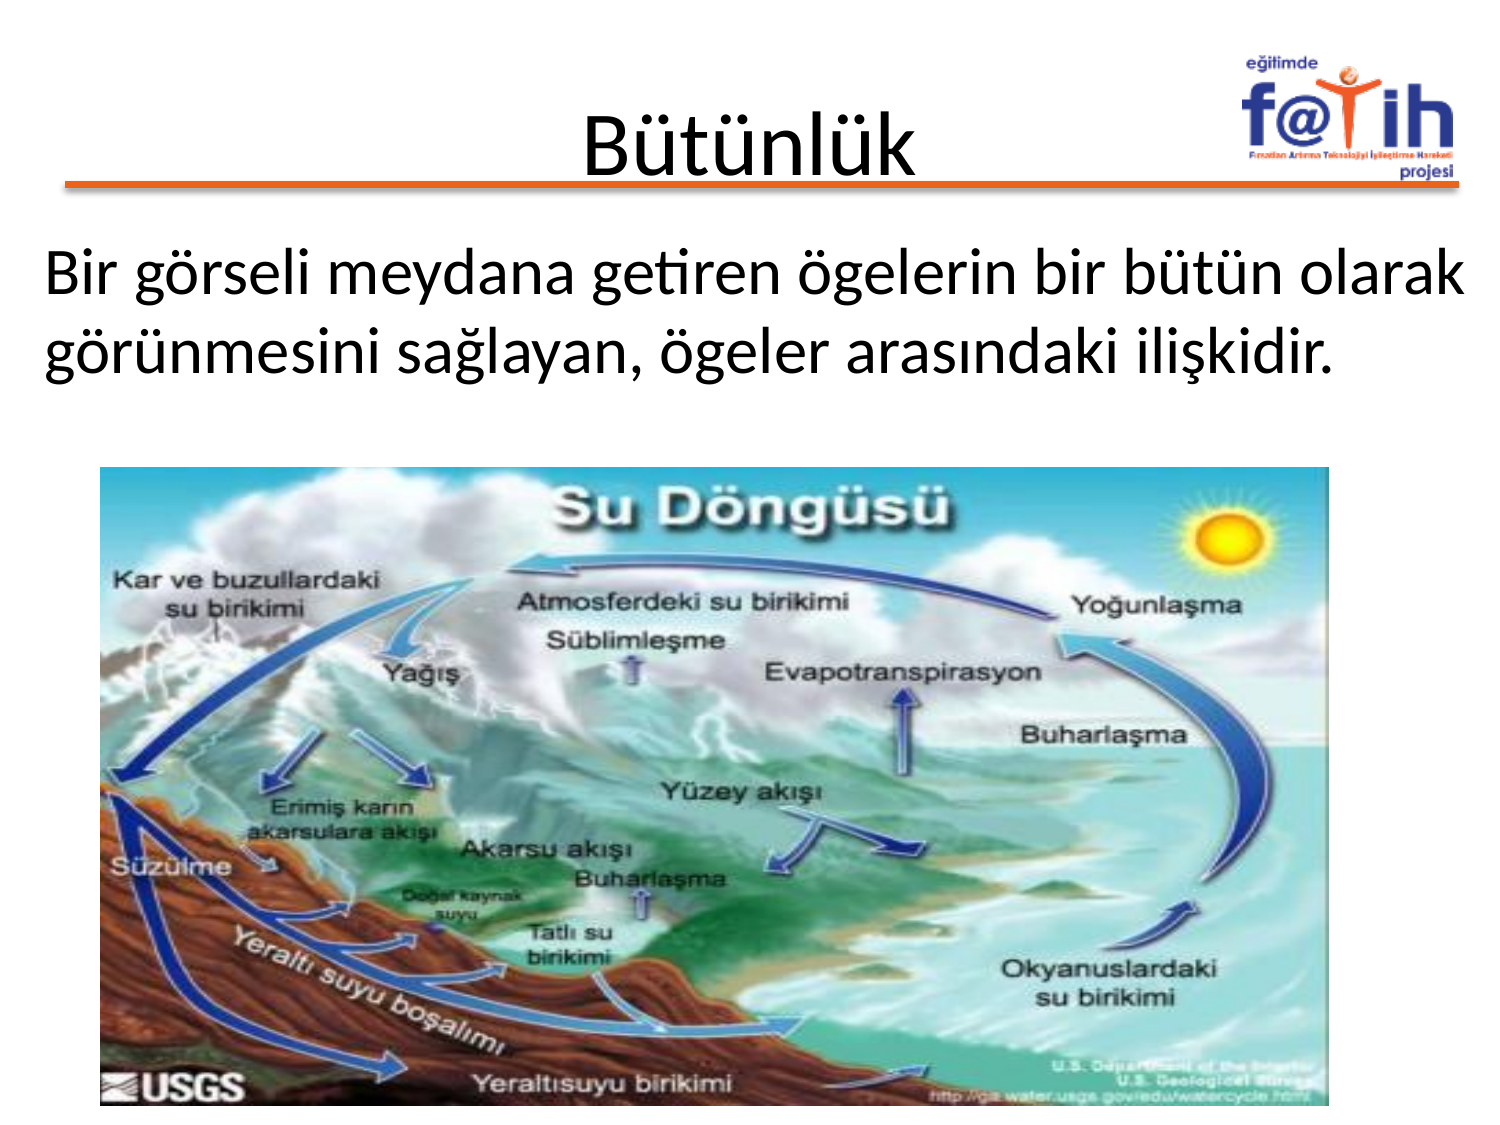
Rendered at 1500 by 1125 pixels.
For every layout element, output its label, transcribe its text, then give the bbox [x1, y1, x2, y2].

title Bütünlük [75, 45, 1425, 219]
picture [100, 467, 1329, 1107]
picture [1425, 54, 1453, 182]
list Bir görseli meydana getiren ögelerin bir bütün olarak görünmesini sağlayan, ögeler arasındaki ilişkidir. [29, 219, 1483, 1005]
